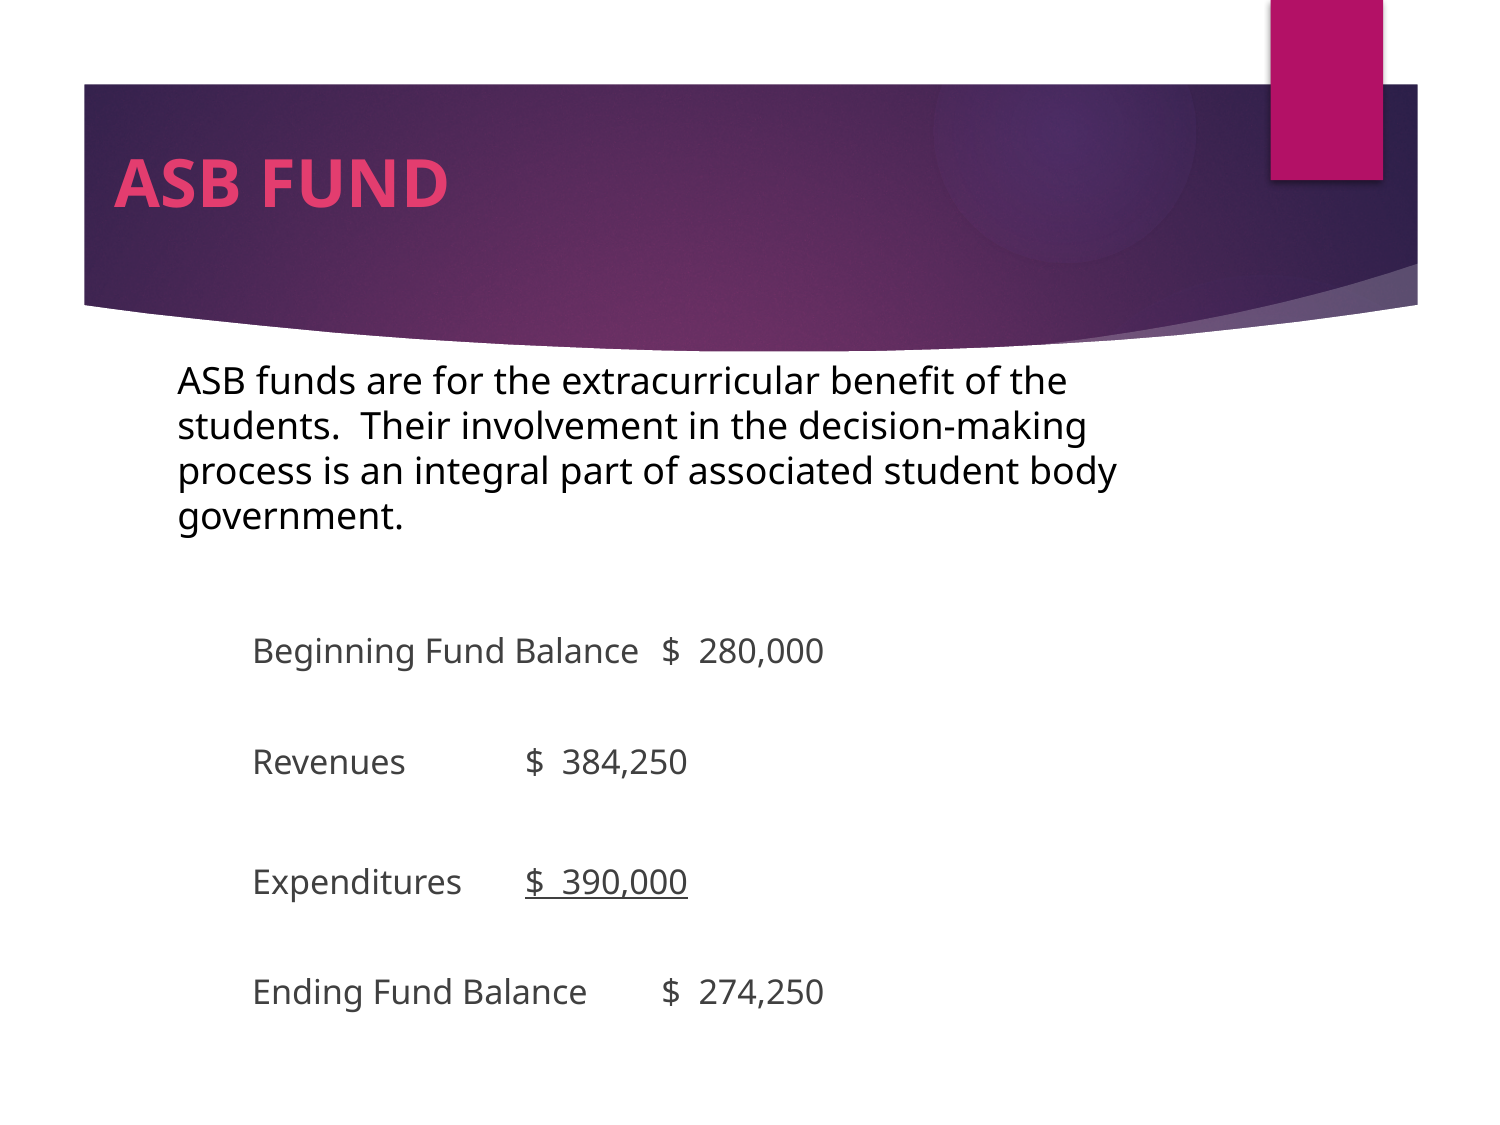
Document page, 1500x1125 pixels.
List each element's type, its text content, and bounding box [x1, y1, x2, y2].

text_box ASB funds are for the extracurricular benefit of the students. Their involvement in the decision-making process is an integral part of associated student body government. [162, 349, 1244, 544]
list Beginning Fund Balance $ 280,000 Revenues $ 384,250 Expenditures $ 390,000 Ending Fund Balance $ 274,250 [100, 562, 1375, 1025]
title ASB FUND [99, 112, 1125, 250]
